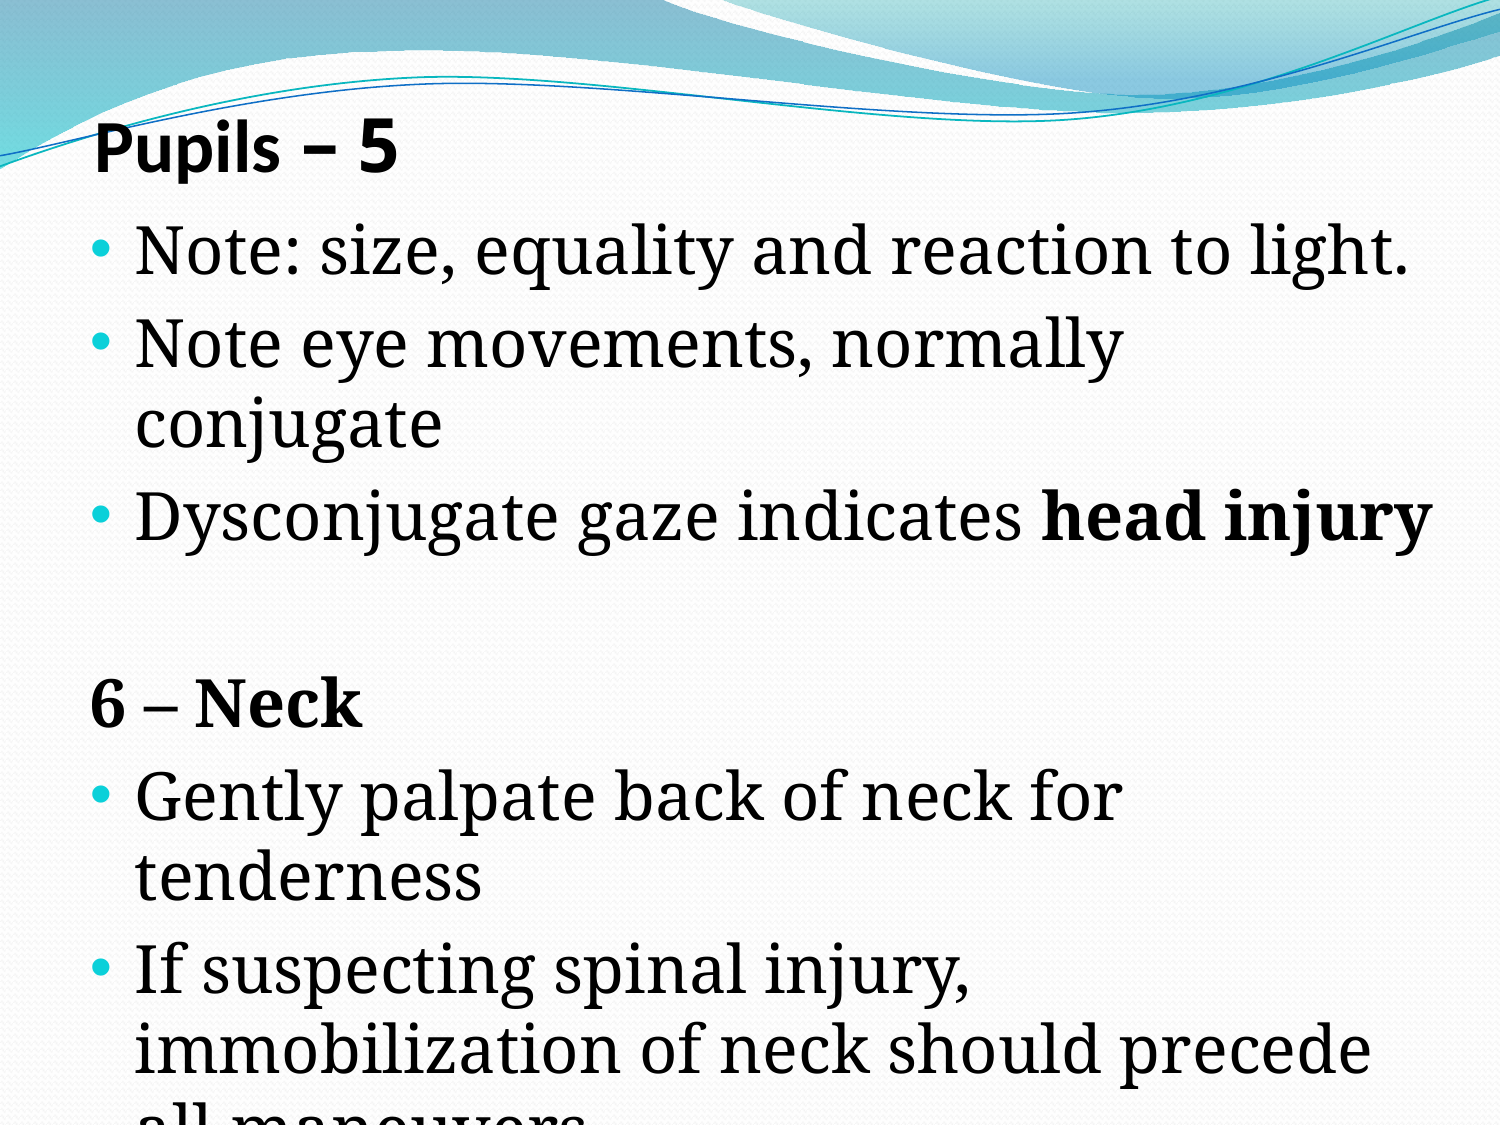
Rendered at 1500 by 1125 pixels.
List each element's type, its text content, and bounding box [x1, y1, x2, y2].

list Note: size, equality and reaction to light. Note eye movements, normally conjugate Dysconjugate gaze indicates head injury 6 – Neck Gently palpate back of neck for tenderness If suspecting spinal injury, immobilization of neck should precede all maneuvers. [75, 200, 1463, 1088]
title 5 – Pupils [75, 45, 1425, 188]
